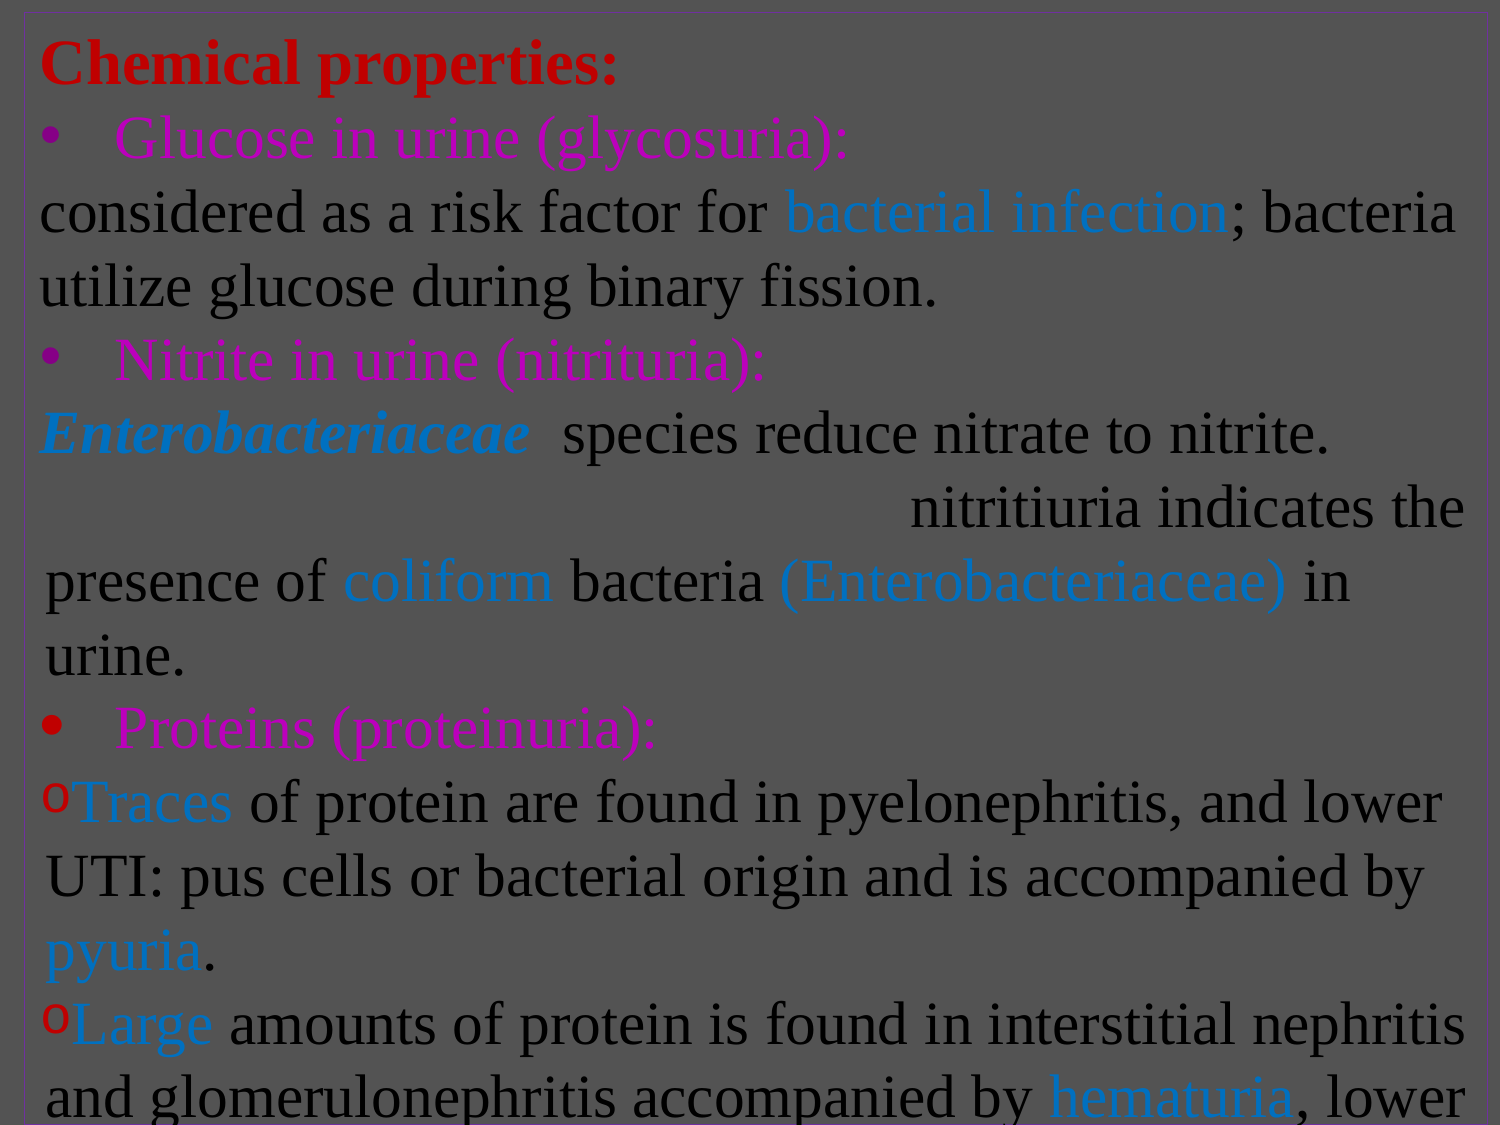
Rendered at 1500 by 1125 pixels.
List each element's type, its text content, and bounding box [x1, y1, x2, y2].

subtitle Chemical properties: Glucose in urine (glycosuria): considered as a risk factor for bacterial infection; bacteria utilize glucose during binary fission. Nitrite in urine (nitrituria): Enterobacteriaceae species reduce nitrate to nitrite. nitritiuria indicates the presence of coliform bacteria (Enterobacteriaceae) in urine. Proteins (proteinuria): Traces of protein are found in pyelonephritis, and lower UTI: pus cells or bacterial origin and is accompanied by pyuria. Large amounts of protein is found in interstitial nephritis and glomerulonephritis accompanied by hematuria, lower number of pus in urine. [24, 12, 1488, 1125]
